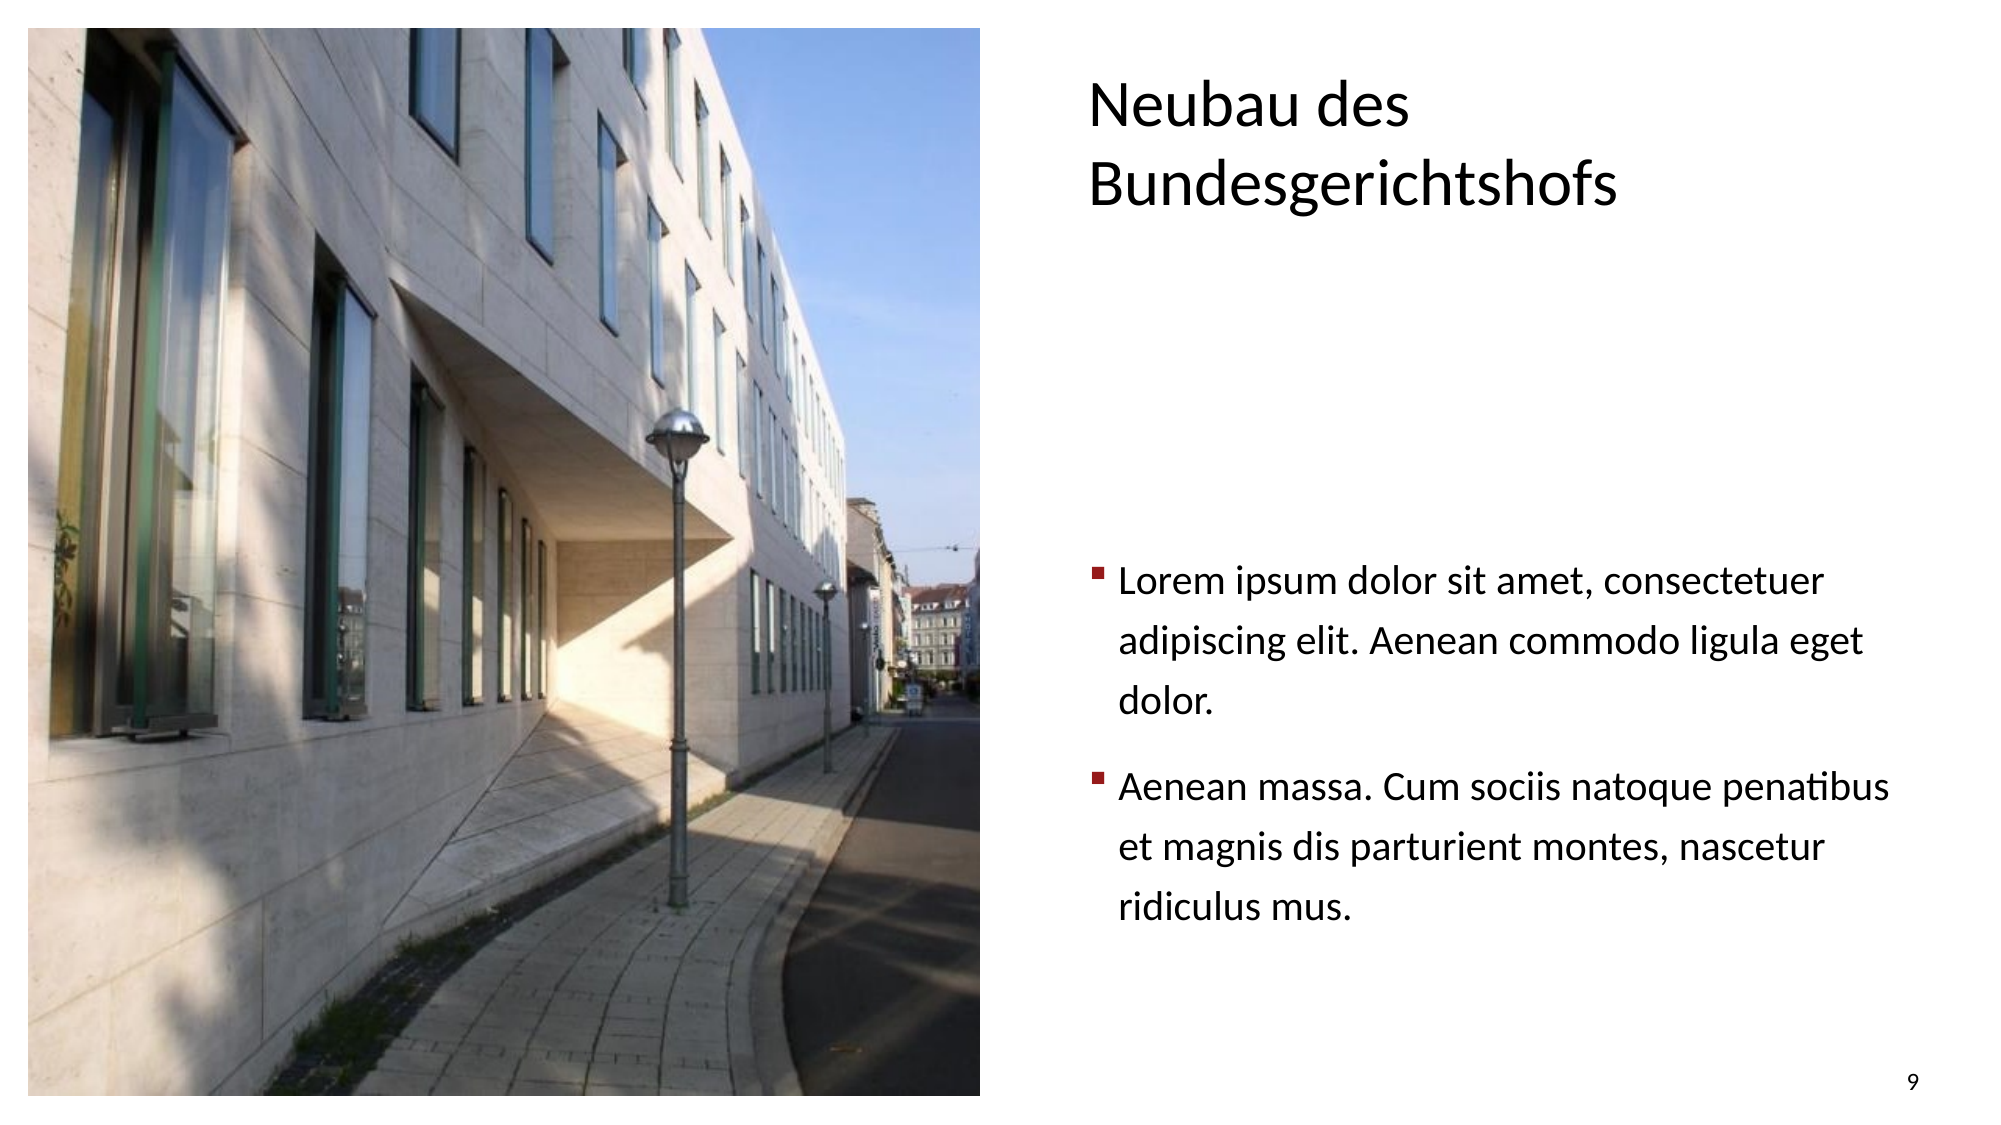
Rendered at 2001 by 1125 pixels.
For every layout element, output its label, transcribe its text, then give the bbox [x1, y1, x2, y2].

list Lorem ipsum dolor sit amet, consectetuer adipiscing elit. Aenean commodo ligula eget dolor. Aenean massa. Cum sociis natoque penatibus et magnis dis parturient montes, nascetur ridiculus mus. [1088, 406, 1901, 1066]
picture [28, 28, 980, 1096]
title Neubau des Bundesgerichtshofs [1088, 59, 1901, 142]
slide_number 9 [1482, 1065, 1920, 1096]
